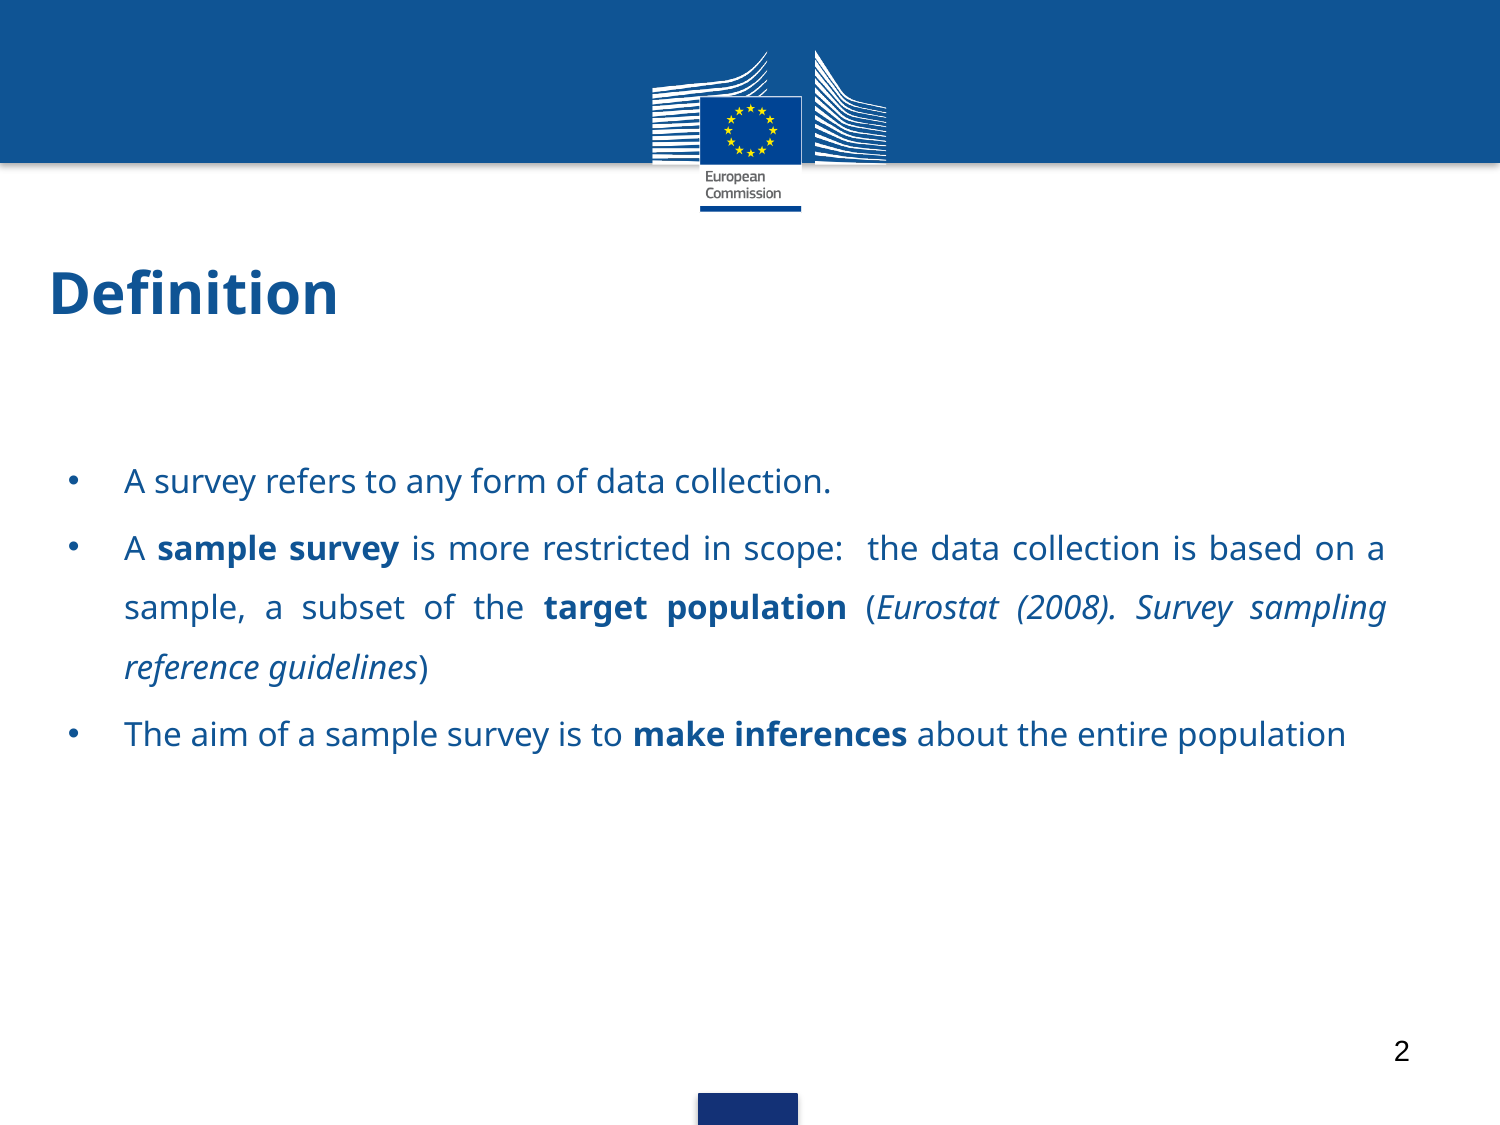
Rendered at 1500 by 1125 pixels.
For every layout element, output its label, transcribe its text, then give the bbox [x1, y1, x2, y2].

title Definition [33, 213, 1384, 368]
slide_number 2 [1074, 1024, 1426, 1103]
list A survey refers to any form of data collection. A sample survey is more restricted in scope: the data collection is based on a sample, a subset of the target population (Eurostat (2008). Survey sampling reference guidelines) The aim of a sample survey is to make inferences about the entire population [52, 432, 1403, 956]
